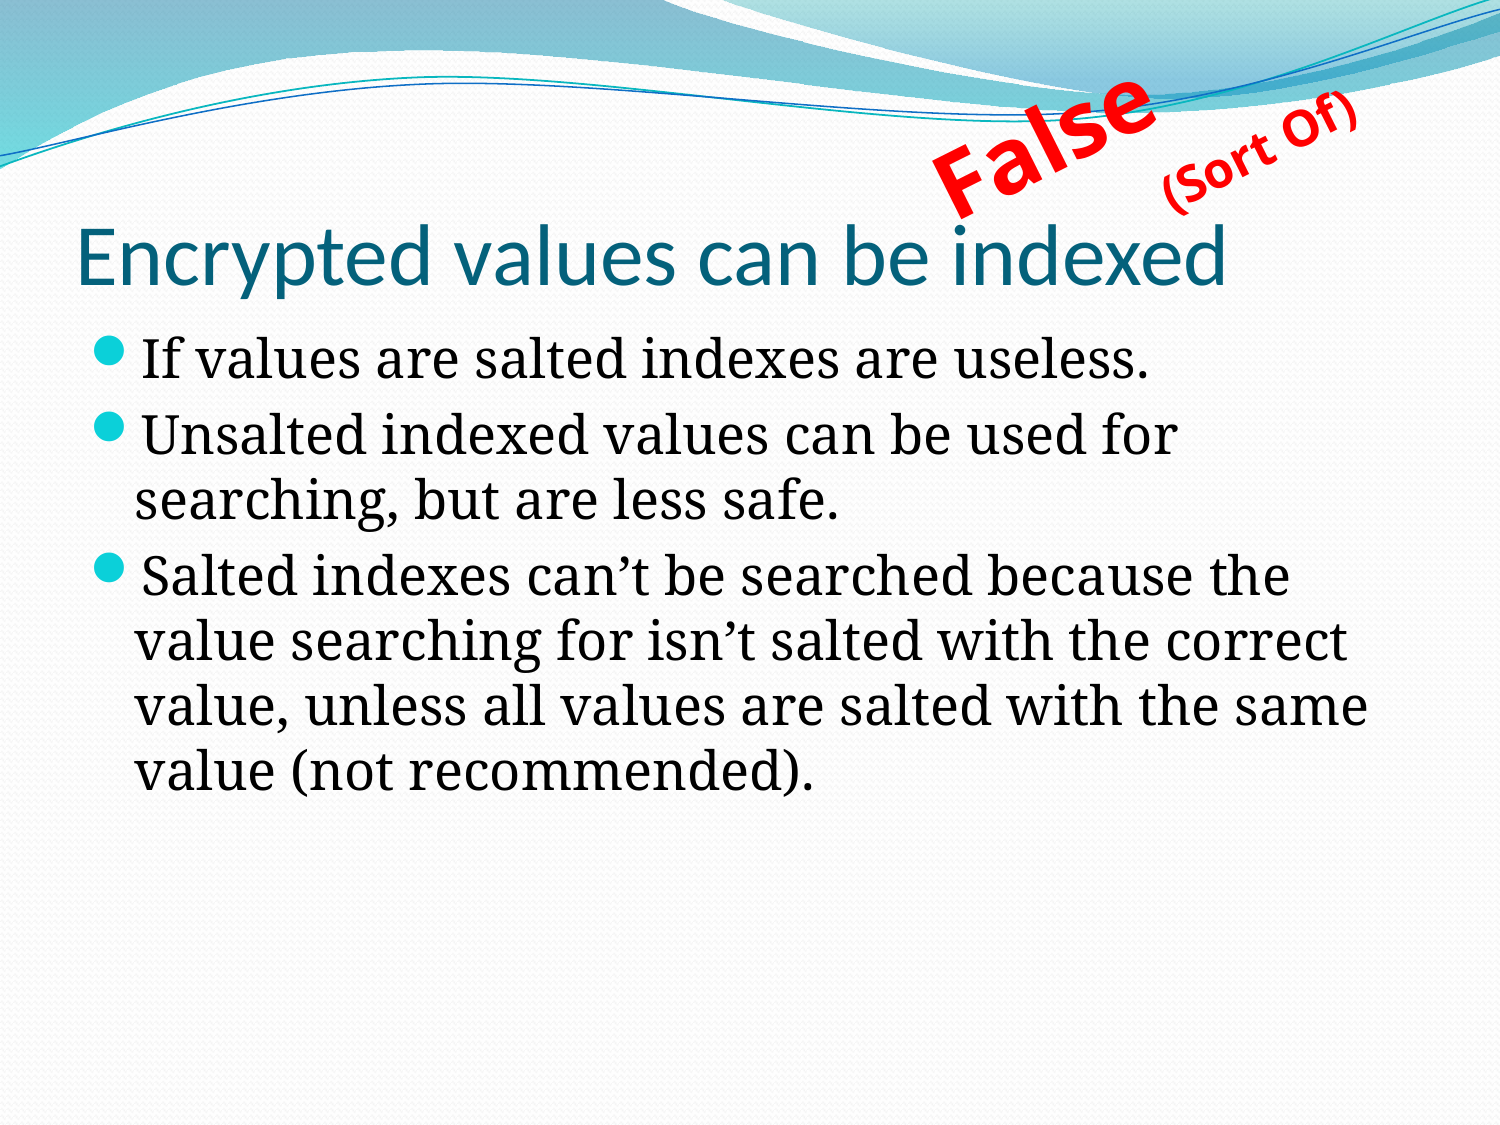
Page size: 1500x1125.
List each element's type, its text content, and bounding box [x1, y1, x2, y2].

title Encrypted values can be indexed [75, 115, 1425, 303]
text_box (Sort Of) [1026, 6, 1489, 289]
text_box False [800, 0, 1285, 302]
list If values are salted indexes are useless. Unsalted indexed values can be used for searching, but are less safe. Salted indexes can’t be searched because the value searching for isn’t salted with the correct value, unless all values are salted with the same value (not recommended). [75, 317, 1425, 1038]
